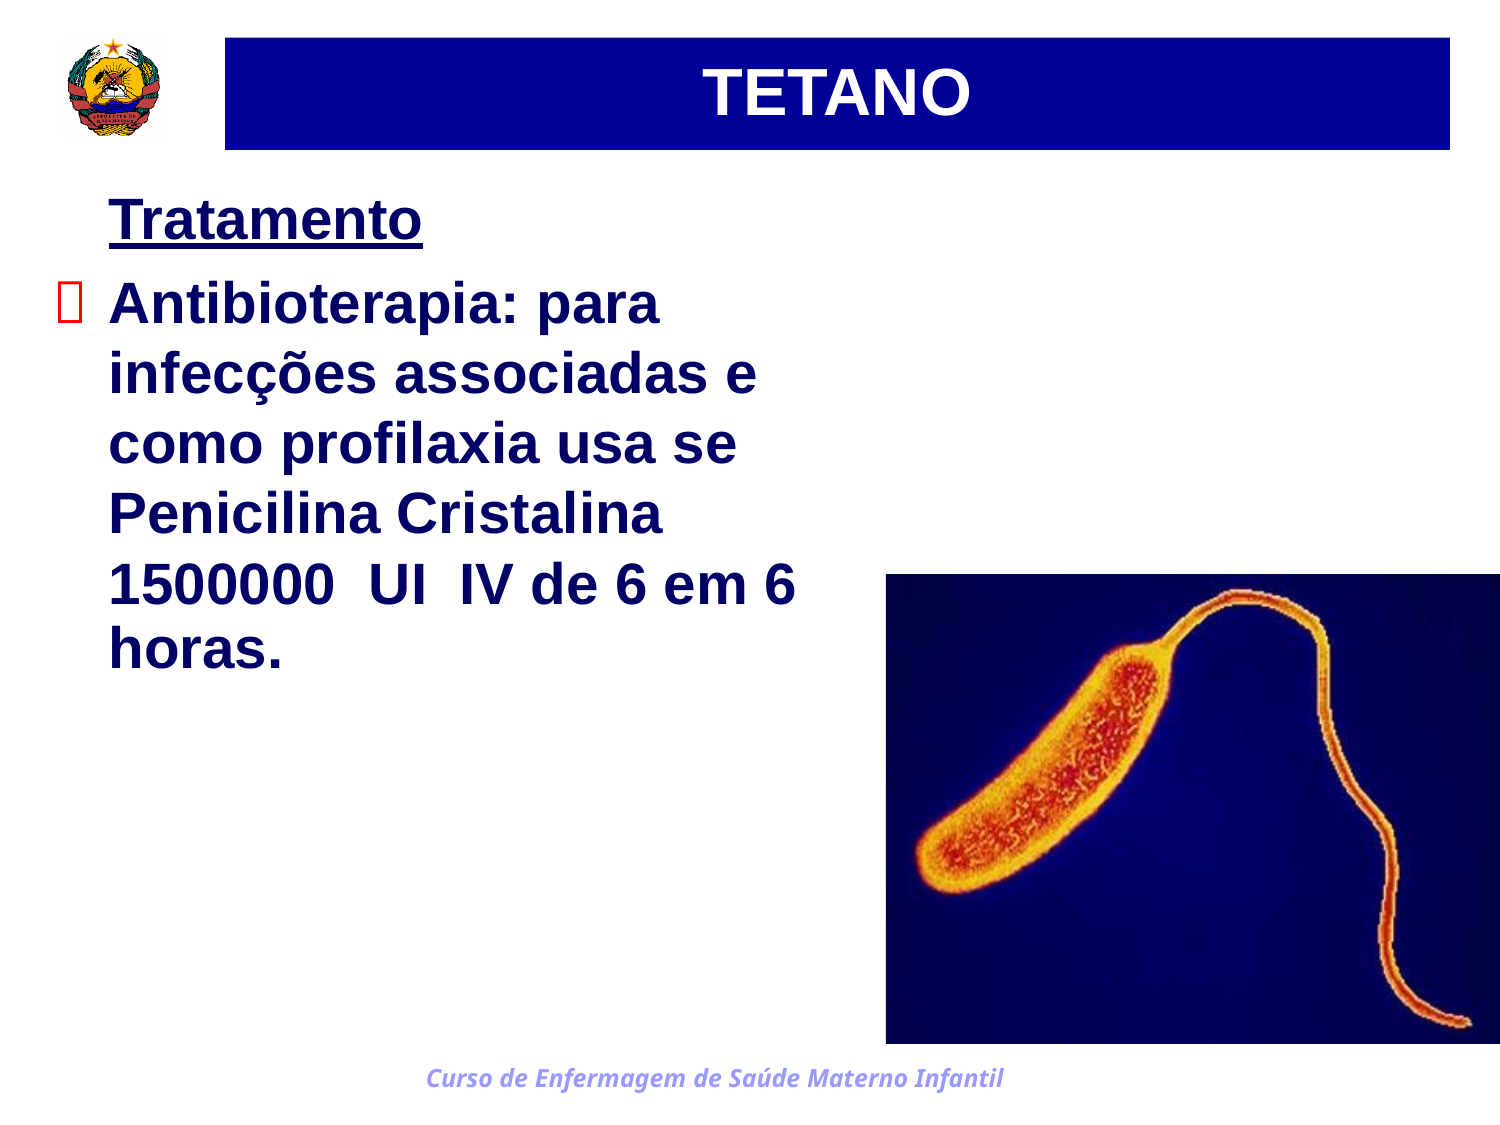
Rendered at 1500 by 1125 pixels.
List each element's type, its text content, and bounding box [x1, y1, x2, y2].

text_box 6 [762, 554, 808, 617]
text_box Curso de Enfermagem de Saúde Materno Infantil [423, 1064, 1118, 1094]
text_box TETANO [225, 37, 1450, 150]
text_box 1500000 horas. [106, 554, 348, 687]
text_box Tratamento  Antibioterapia: para infecções associadas e como profilaxia usa se Penicilina Cristalina [50, 189, 769, 547]
text_box [62, 37, 165, 139]
text_box [885, 574, 1500, 1044]
text_box IV [457, 554, 526, 617]
text_box UI [366, 554, 438, 617]
text_box 6 [612, 554, 659, 617]
text_box de [528, 554, 610, 617]
text_box em [661, 554, 759, 617]
